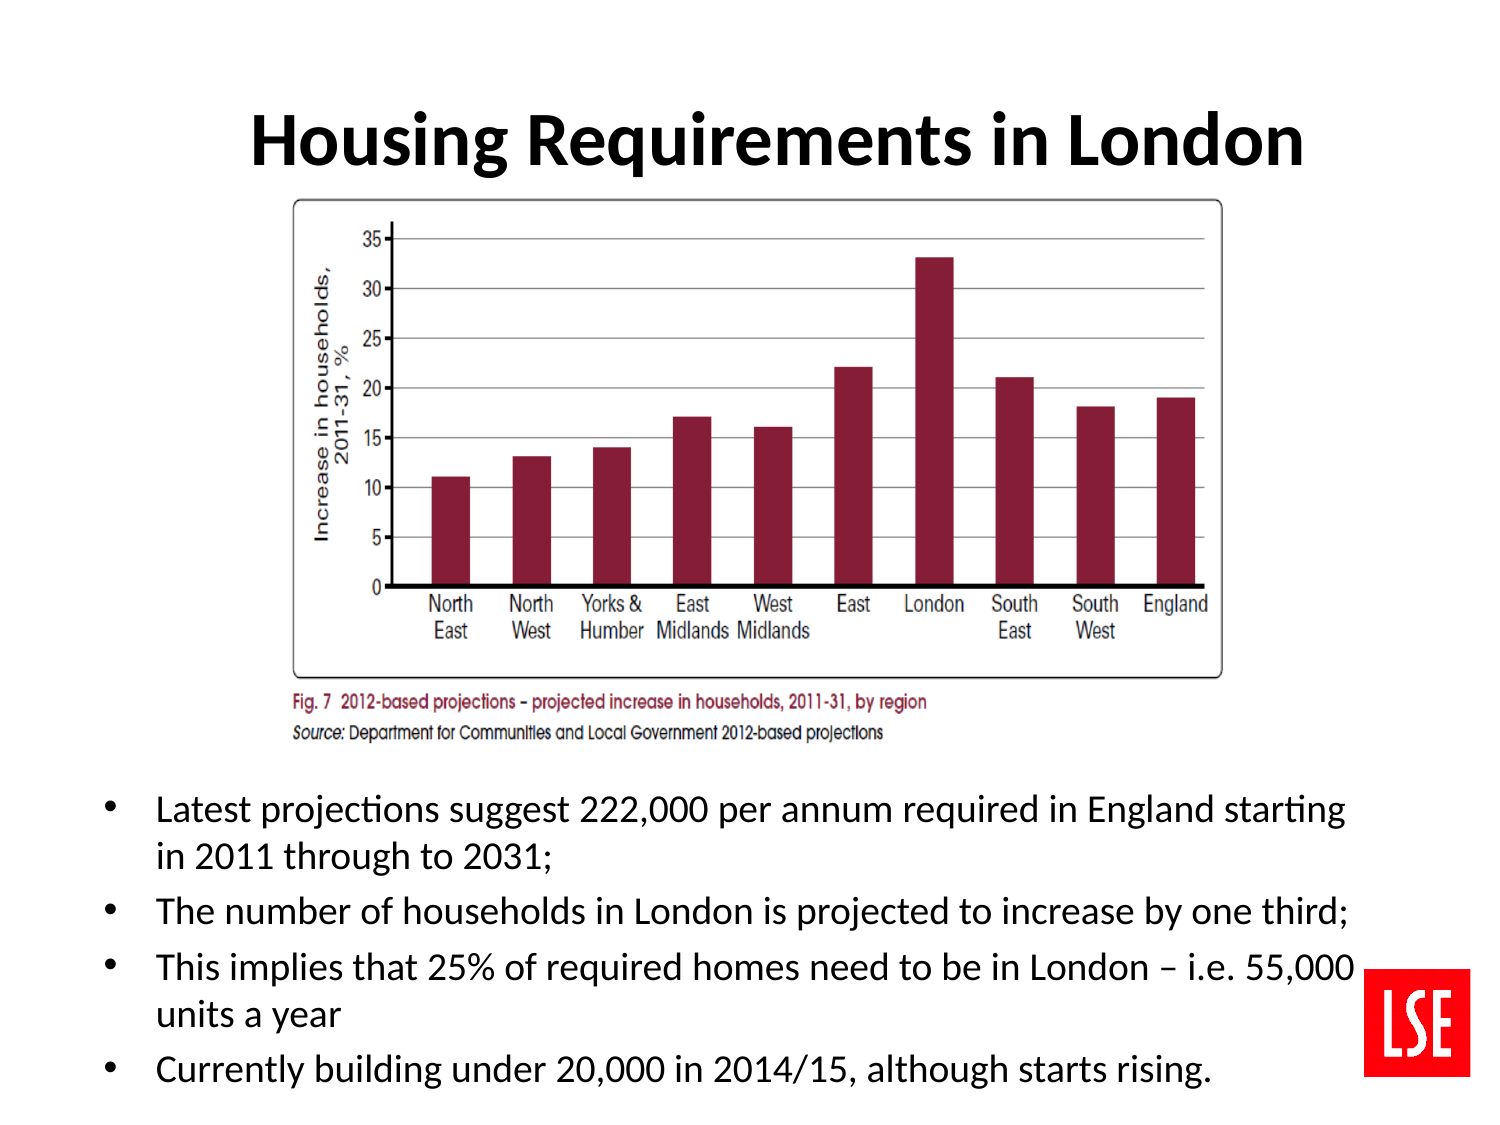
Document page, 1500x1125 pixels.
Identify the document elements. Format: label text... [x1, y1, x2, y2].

picture [281, 188, 1235, 756]
title Housing Requirements in London [159, 80, 1416, 190]
picture [1363, 969, 1471, 1077]
list Latest projections suggest 222,000 per annum required in England starting in 2011 through to 2031; The number of households in London is projected to increase by one third; This implies that 25% of required homes need to be in London – i.e. 55,000 units a year Currently building under 20,000 in 2014/15, although starts rising. [88, 775, 1387, 1109]
